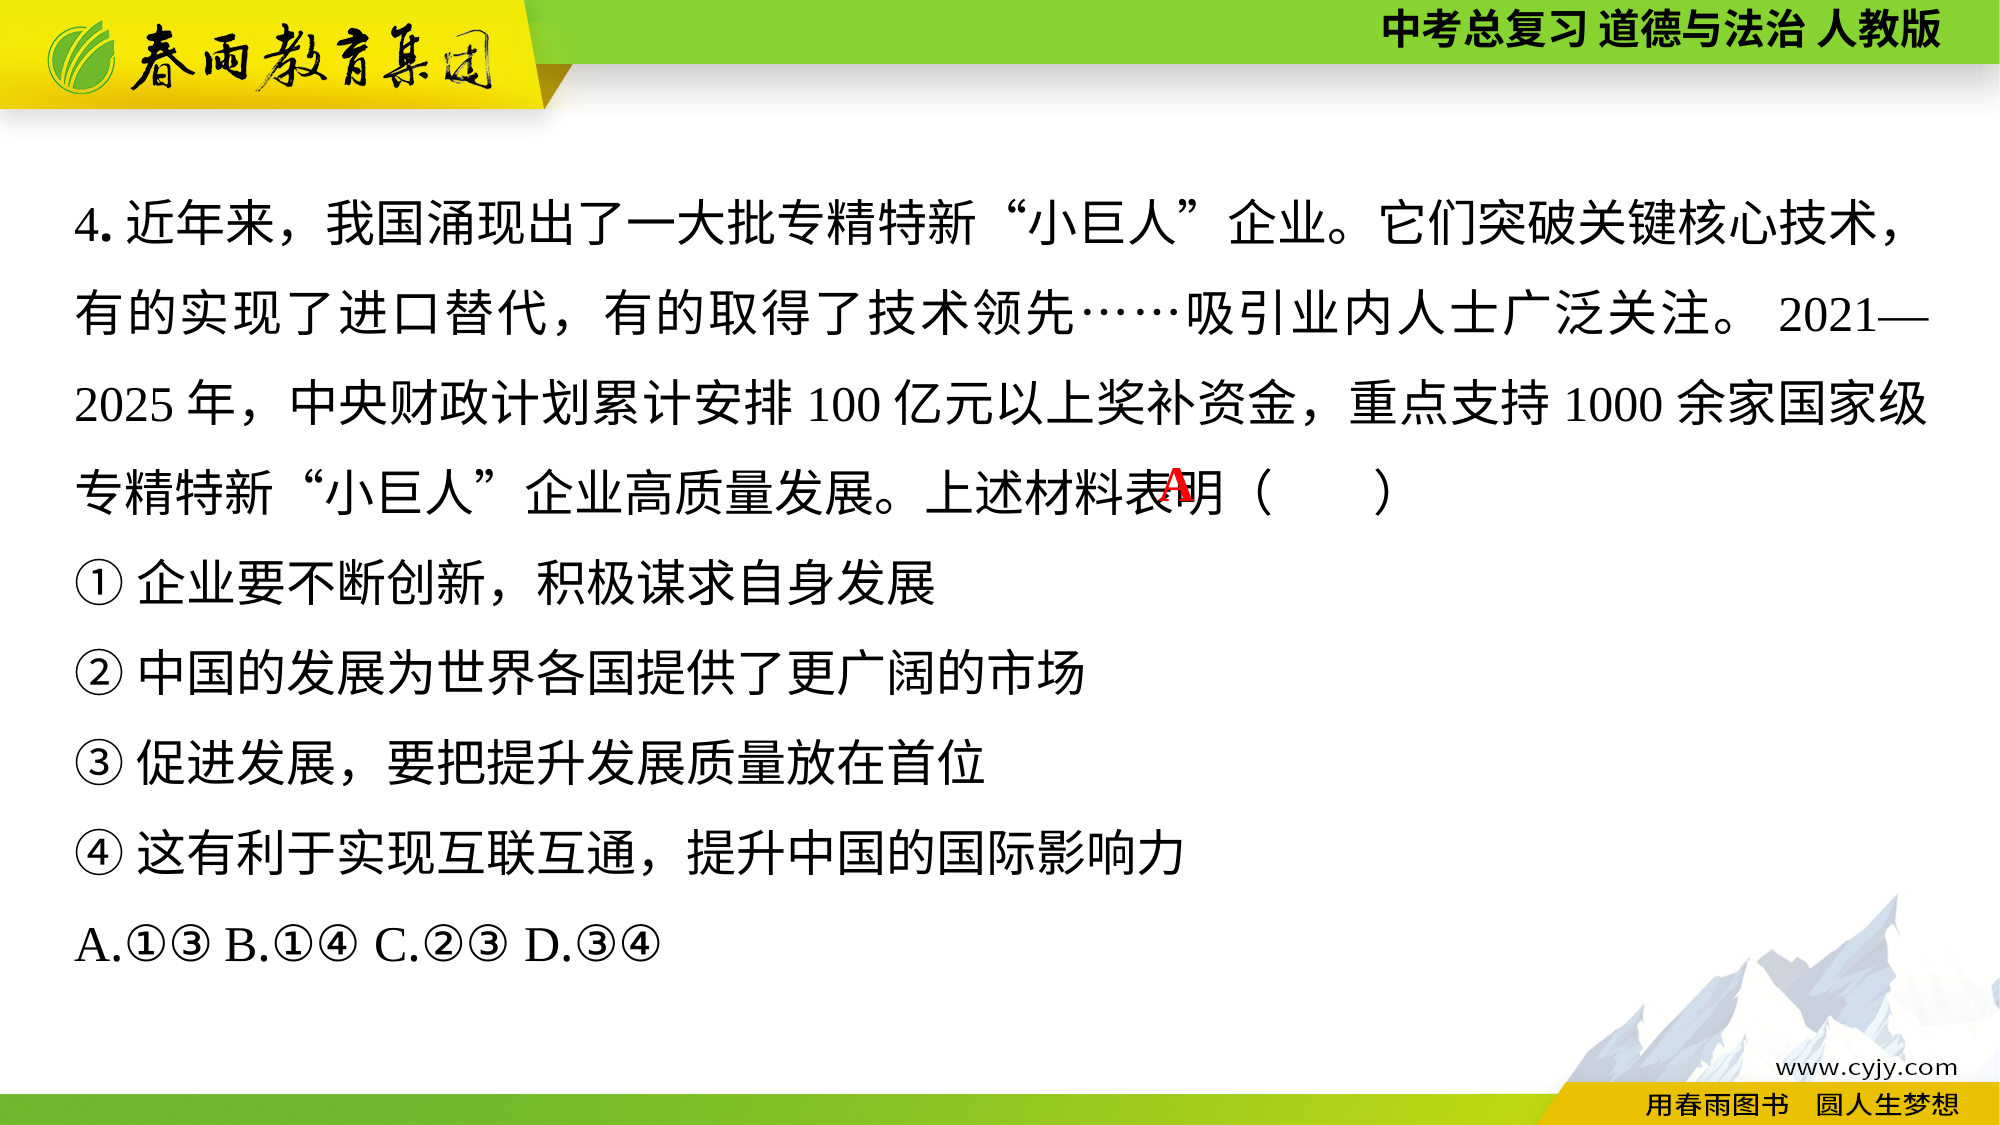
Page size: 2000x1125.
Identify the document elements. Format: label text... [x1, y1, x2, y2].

text_box A [1143, 444, 1210, 520]
picture [0, 0, 2000, 1125]
list 4.近年来，我国涌现出了一大批专精特新“小巨人”企业。它们突破关键核心技术，有的实现了进口替代，有的取得了技术领先……吸引业内人士广泛关注。2021—2025年，中央财政计划累计安排100亿元以上奖补资金，重点支持1000余家国家级专精特新“小巨人”企业高质量发展。上述材料表明（ ） ①企业要不断创新，积极谋求自身发展 ②中国的发展为世界各国提供了更广阔的市场 ③促进发展，要把提升发展质量放在首位 ④这有利于实现互联互通，提升中国的国际影响力 A.①③ B.①④ C.②③ D.③④ [59, 154, 1944, 976]
